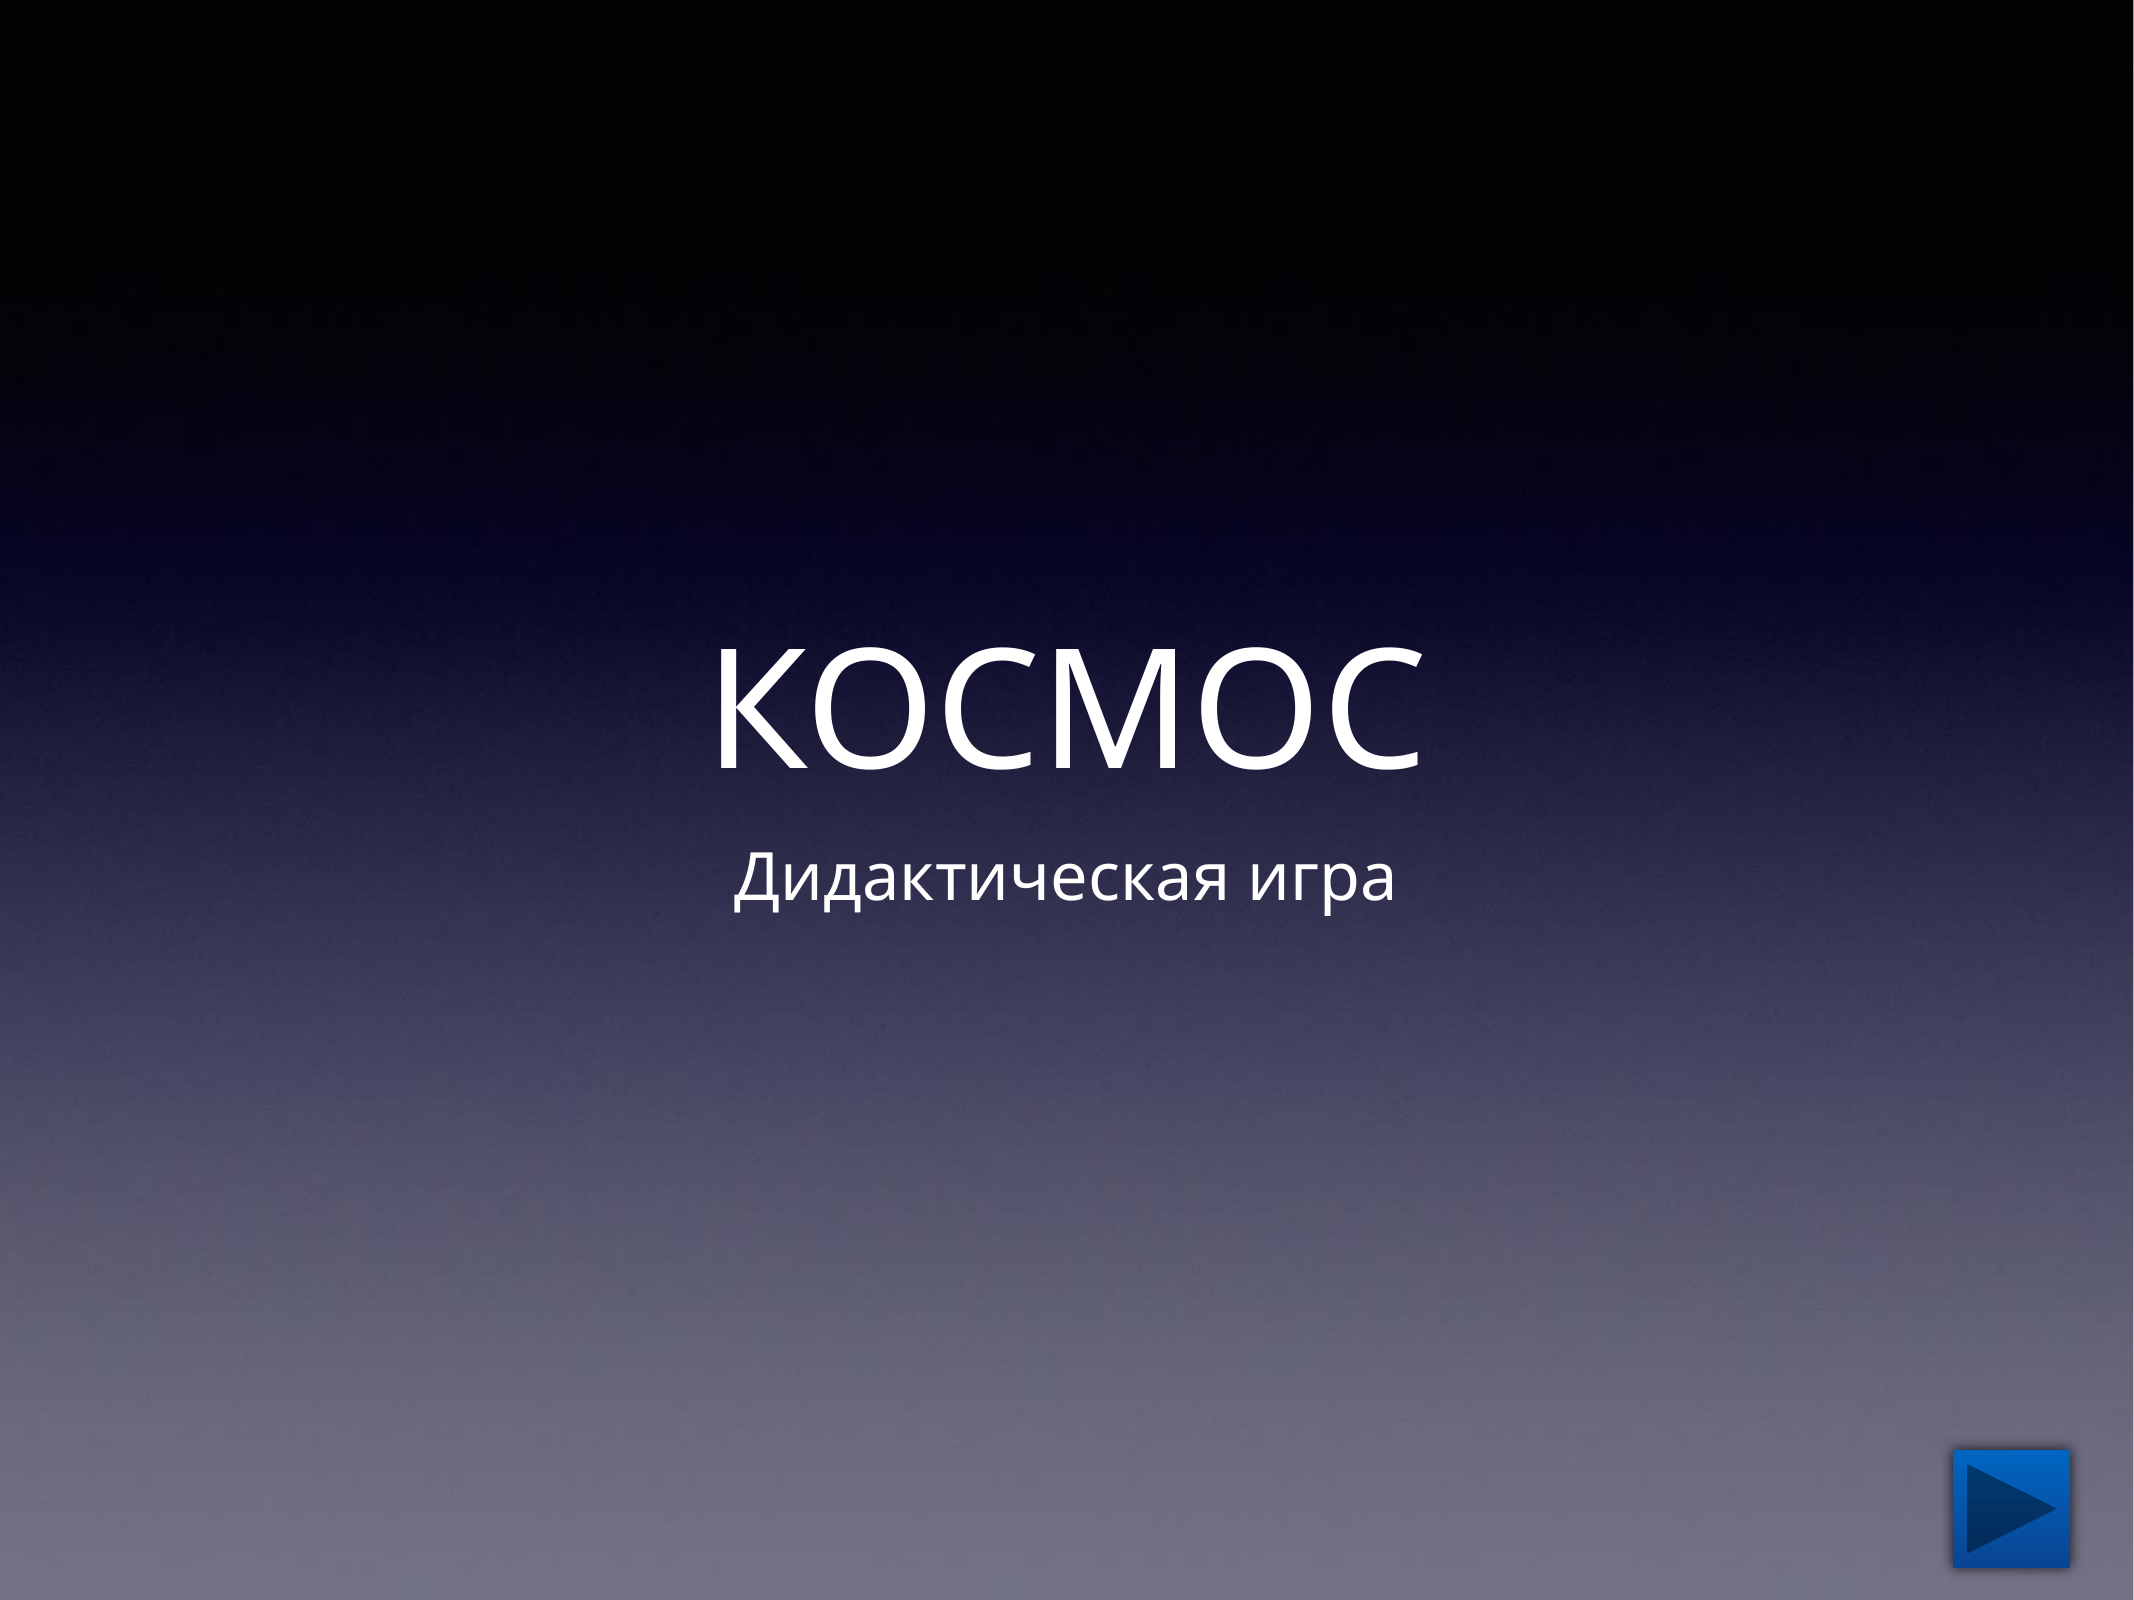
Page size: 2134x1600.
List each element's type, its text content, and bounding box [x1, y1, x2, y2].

picture [0, 0, 2134, 1600]
text_box [1952, 1449, 2071, 1568]
subtitle Дидактическая игра [207, 824, 1926, 1011]
title КОСМОС [207, 268, 1926, 811]
